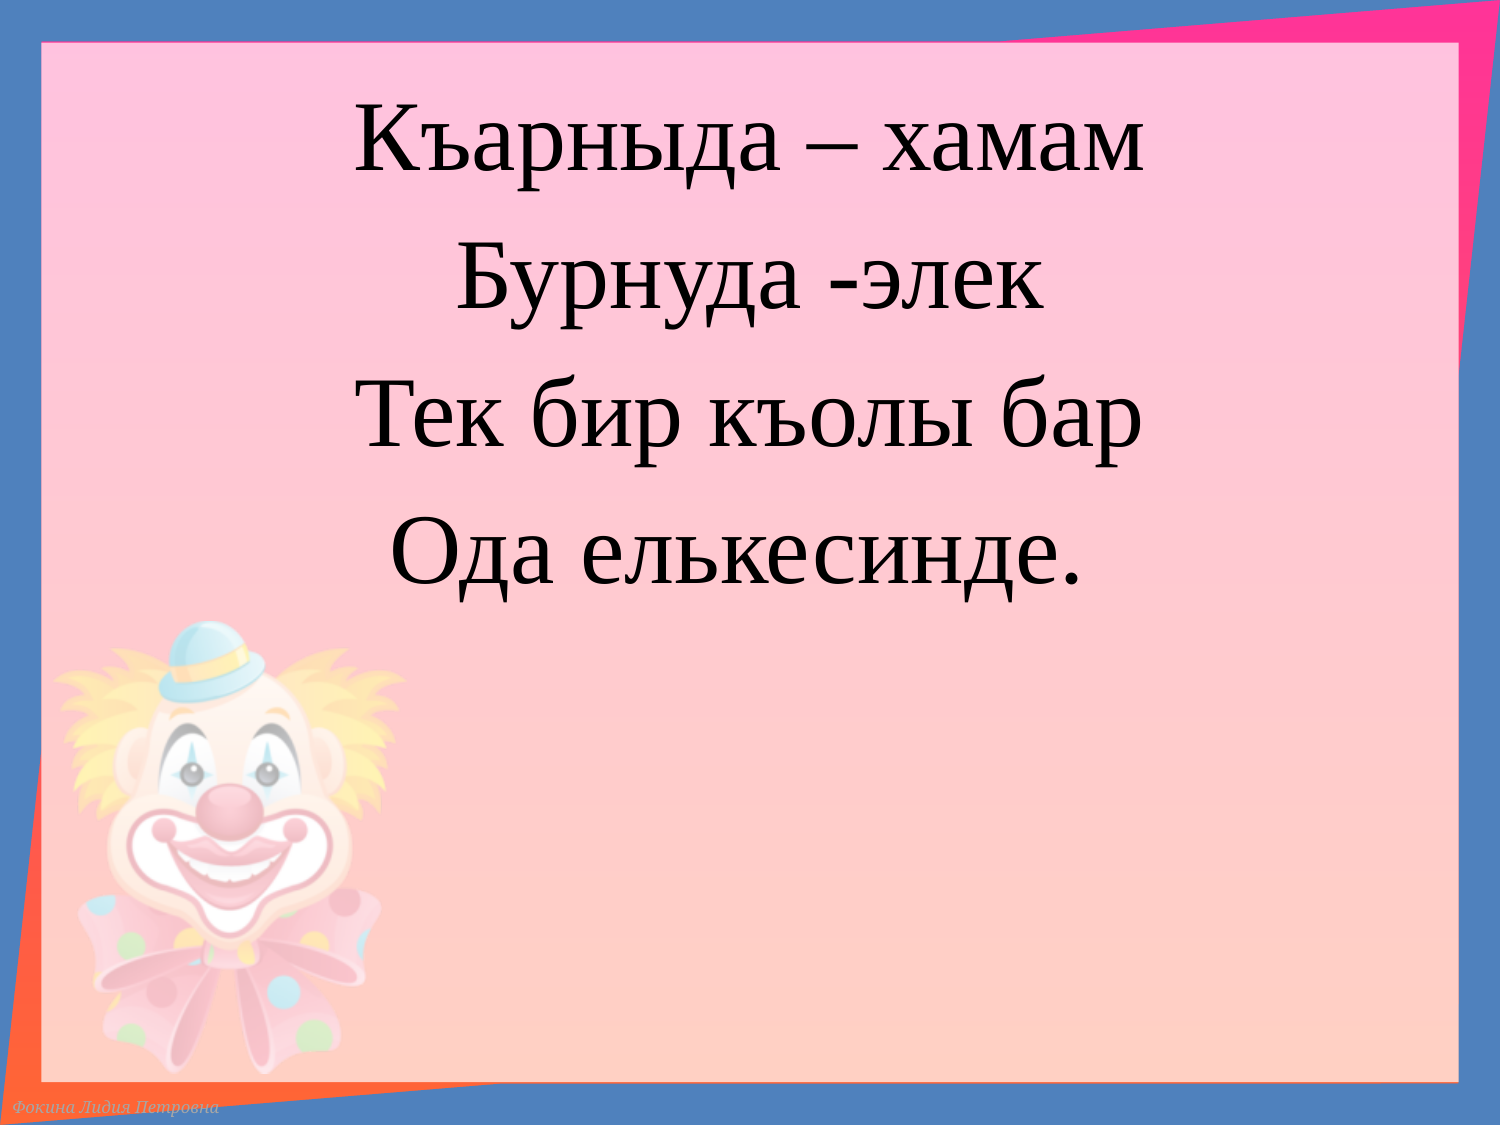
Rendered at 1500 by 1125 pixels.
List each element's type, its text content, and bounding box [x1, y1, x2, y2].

title Къарныда – хамам Бурнуда -элек Тек бир къолы бар Ода елькесинде. [75, 45, 1425, 233]
